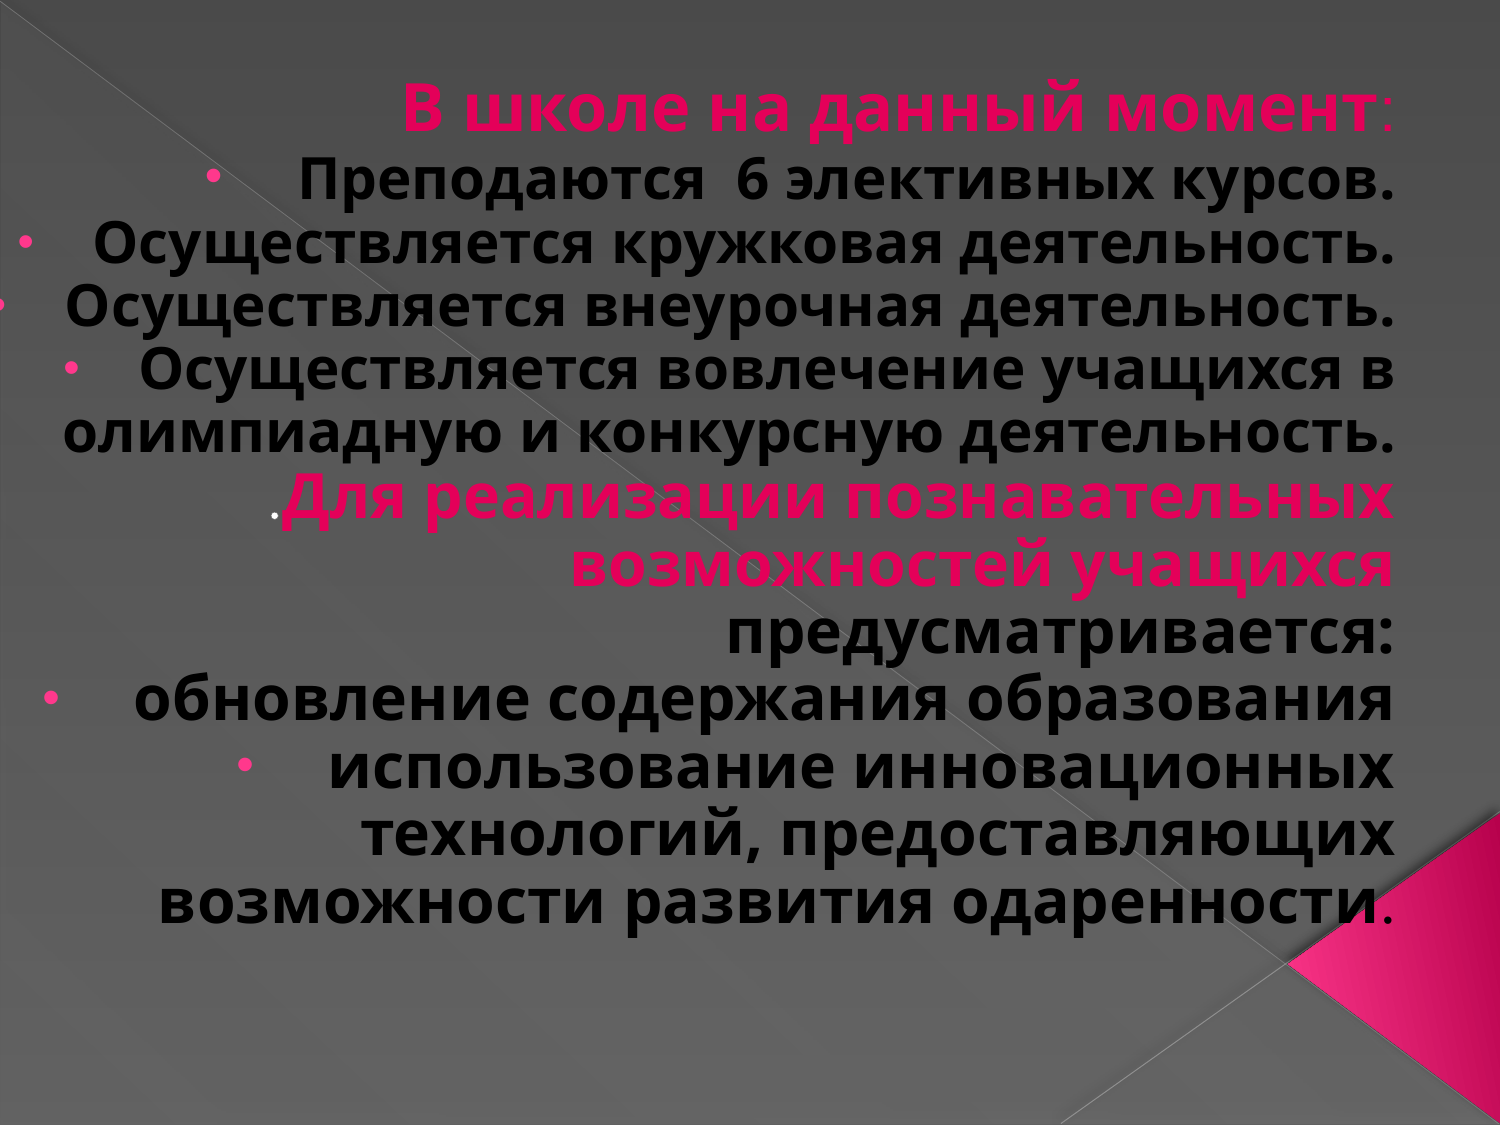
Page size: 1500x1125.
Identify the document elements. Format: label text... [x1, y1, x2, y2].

subtitle В школе на данный момент: Преподаются 6 элективных курсов. Осуществляется кружковая деятельность. Осуществляется внеурочная деятельность. Осуществляется вовлечение учащихся в олимпиадную и конкурсную деятельность. .Для реализации познавательных возможностей учащихся предусматривается: обновление содержания образования использование инновационных технологий, предоставляющих возможности развития одаренности. [0, 66, 1418, 1083]
